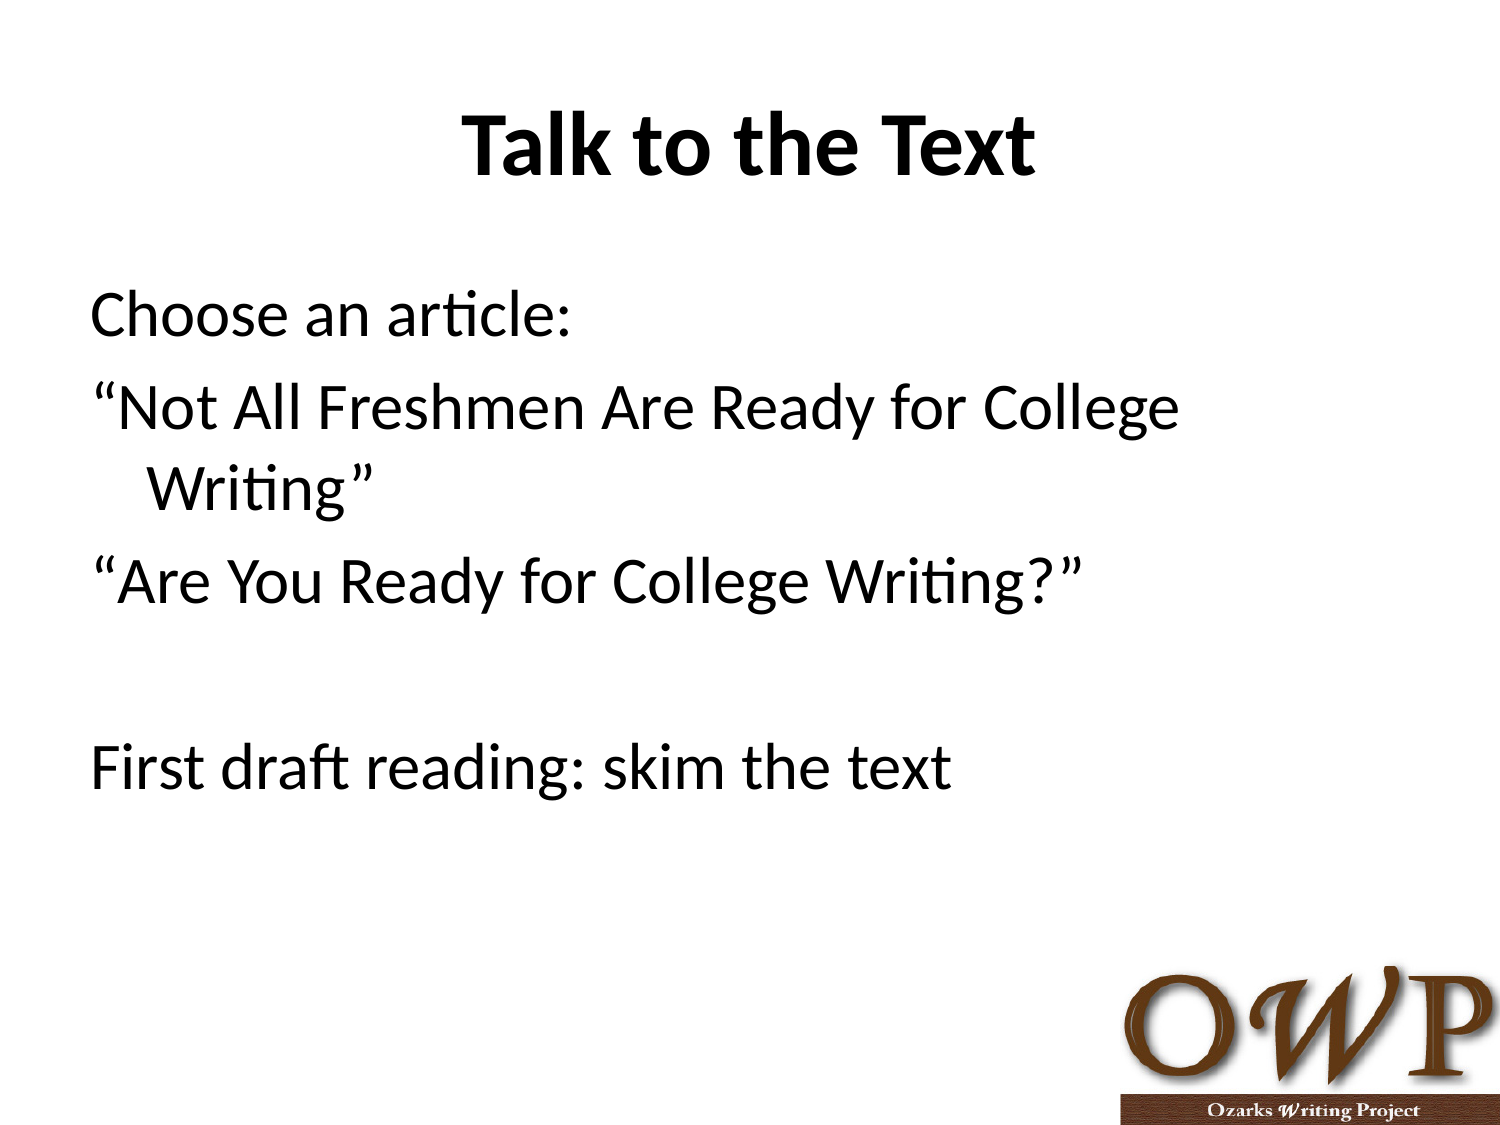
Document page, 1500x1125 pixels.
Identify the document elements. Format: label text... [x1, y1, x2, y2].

picture [1120, 957, 1500, 1125]
list Choose an article: “Not All Freshmen Are Ready for College Writing” “Are You Ready for College Writing?” First draft reading: skim the text [74, 262, 1426, 1006]
title Talk to the Text [74, 44, 1426, 233]
